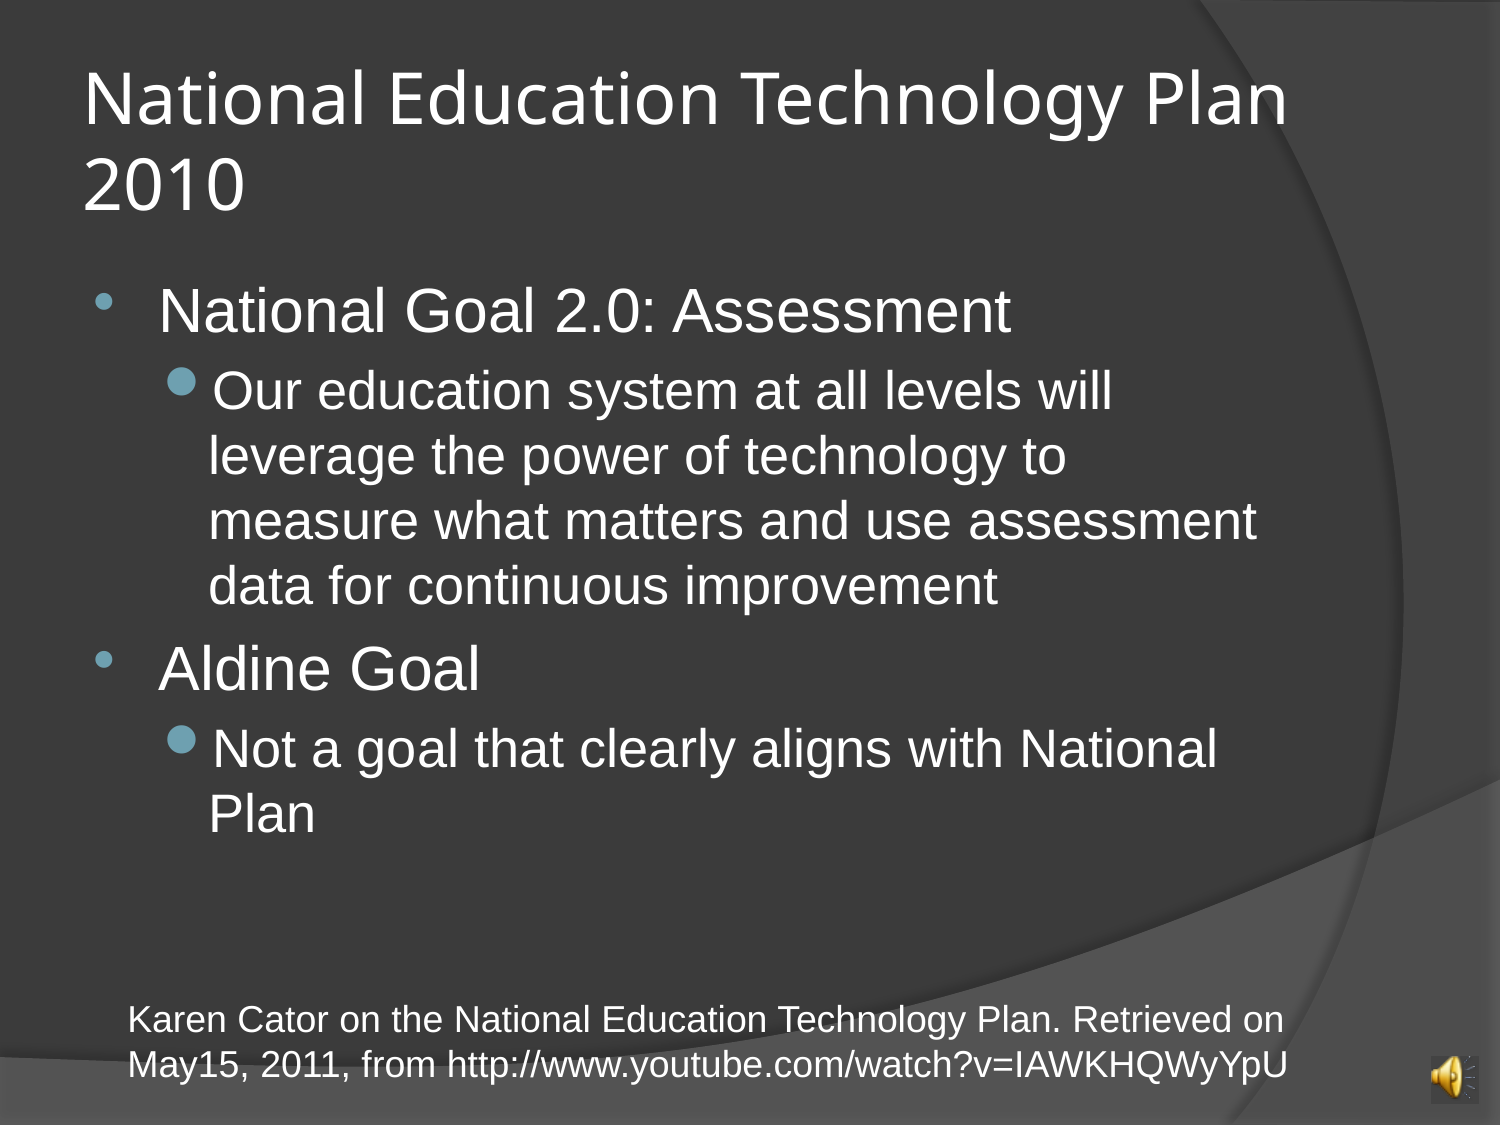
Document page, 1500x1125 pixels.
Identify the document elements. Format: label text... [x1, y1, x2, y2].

picture [1429, 1054, 1481, 1106]
title National Education Technology Plan 2010 [75, 45, 1300, 233]
list National Goal 2.0: Assessment Our education system at all levels will leverage the power of technology to measure what matters and use assessment data for continuous improvement Aldine Goal Not a goal that clearly aligns with National Plan [75, 262, 1300, 1005]
text_box Karen Cator on the National Education Technology Plan. Retrieved on May15, 2011, from http://www.youtube.com/watch?v=IAWKHQWyYpU [112, 987, 1338, 1093]
